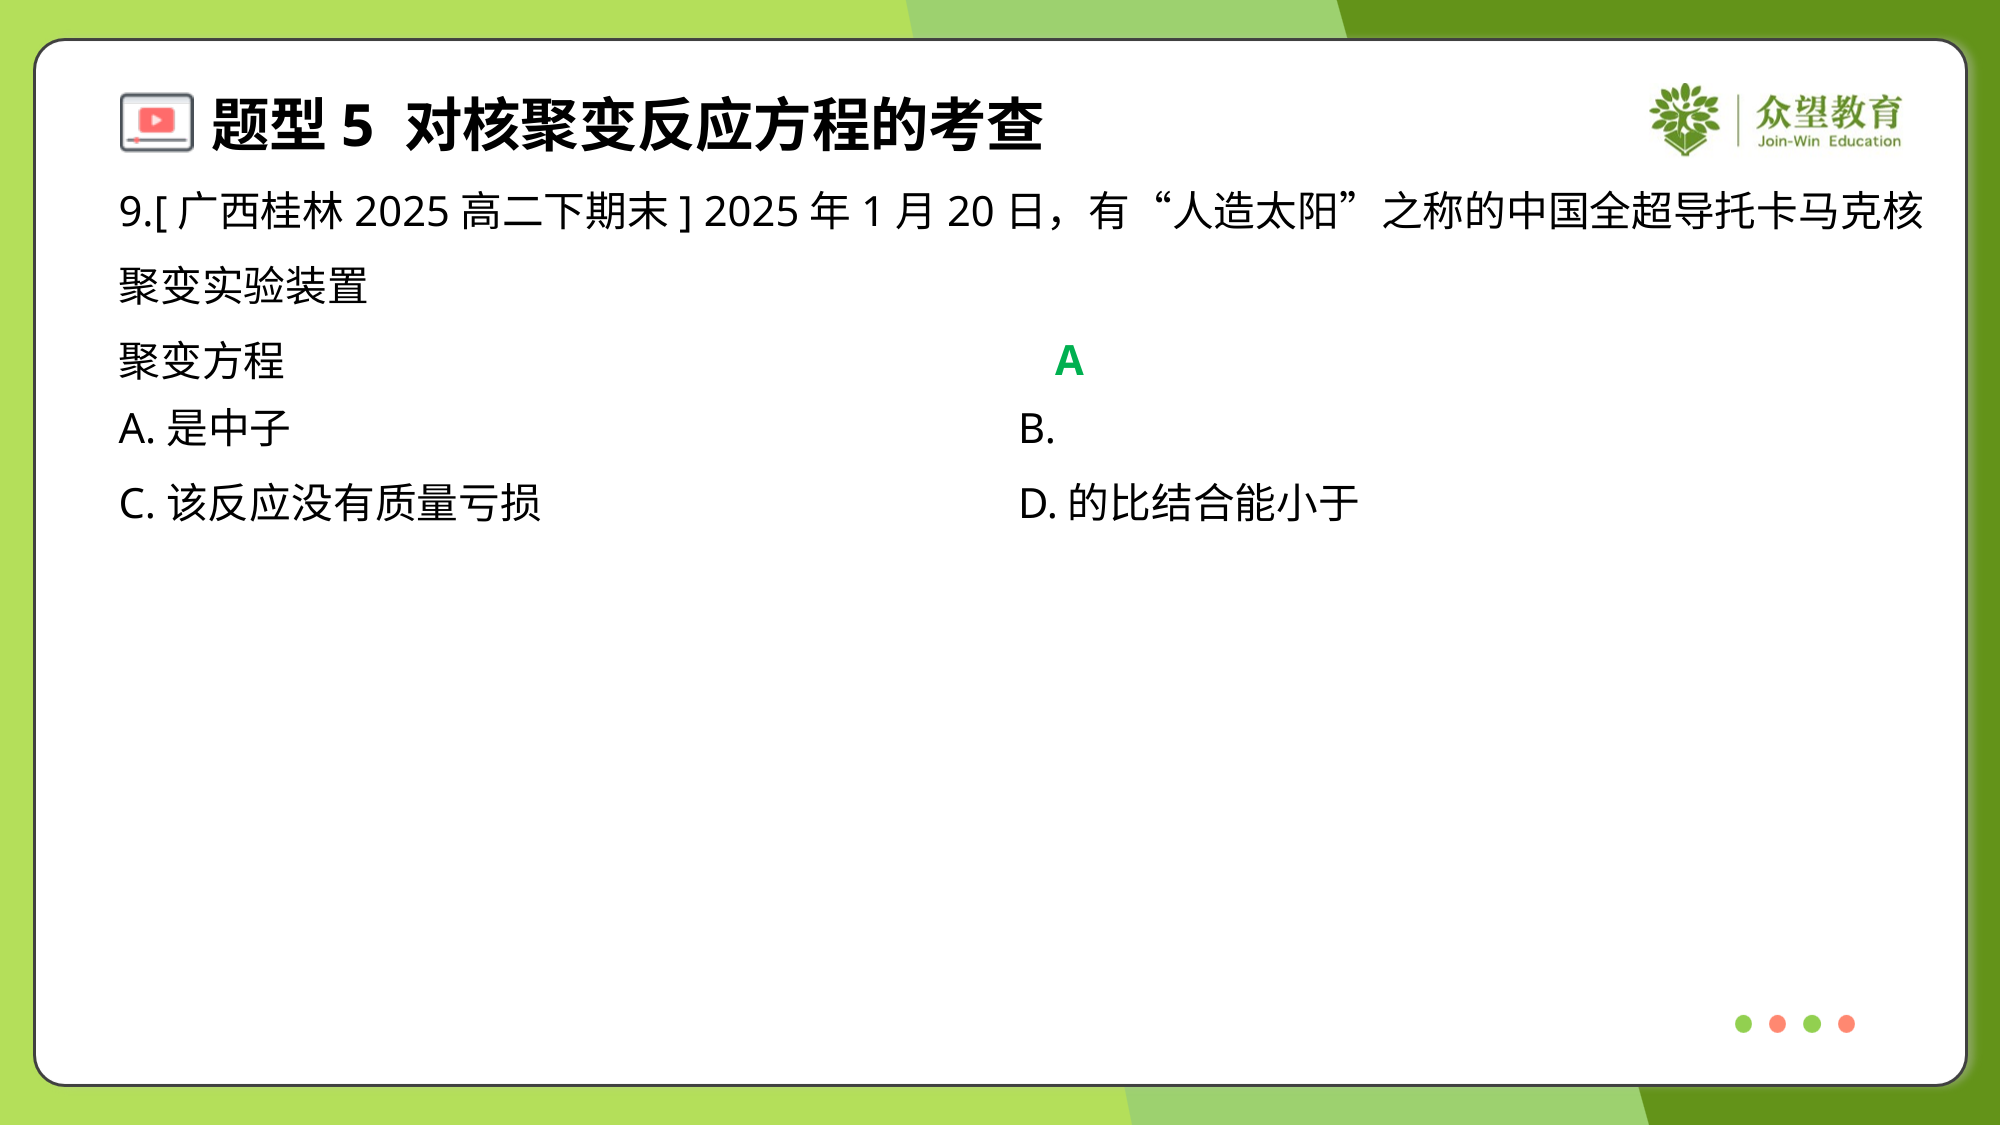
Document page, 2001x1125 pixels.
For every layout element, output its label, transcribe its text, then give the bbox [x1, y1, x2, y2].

picture [0, 0, 2000, 1125]
text_box A [1038, 308, 1101, 376]
